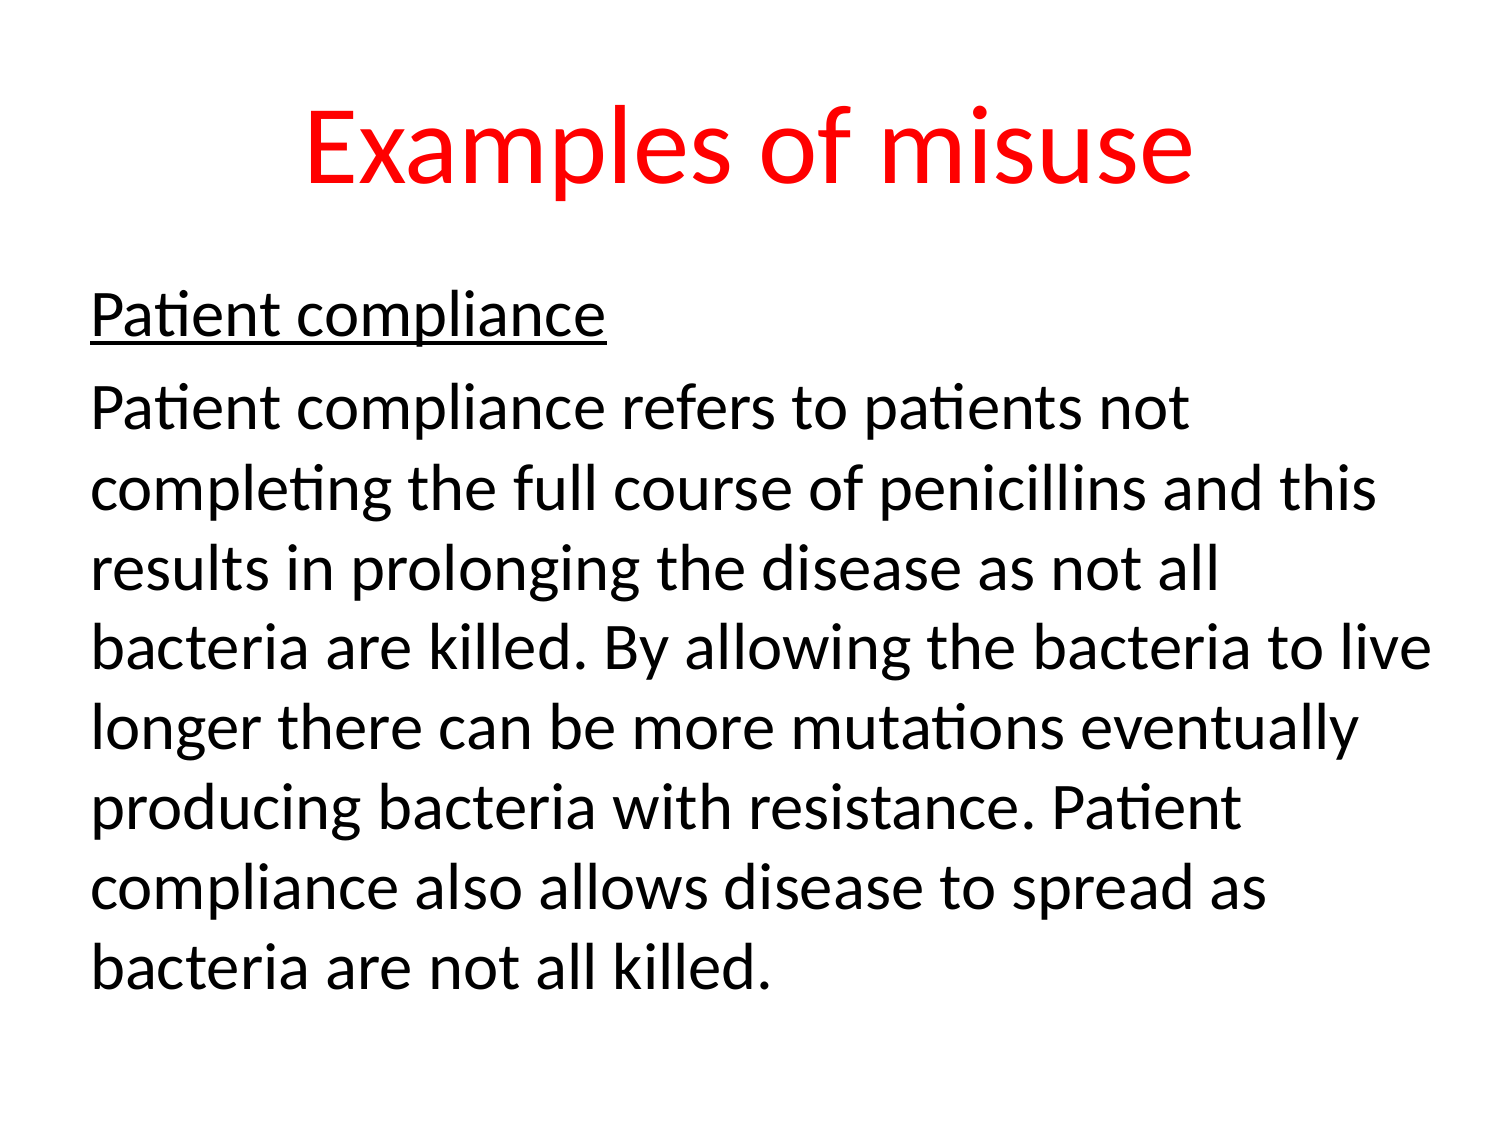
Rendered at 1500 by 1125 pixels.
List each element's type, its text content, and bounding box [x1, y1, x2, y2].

title Examples of misuse [75, 45, 1425, 233]
list Patient compliance Patient compliance refers to patients not completing the full course of penicillins and this results in prolonging the disease as not all bacteria are killed. By allowing the bacteria to live longer there can be more mutations eventually producing bacteria with resistance. Patient compliance also allows disease to spread as bacteria are not all killed. [75, 262, 1463, 1084]
